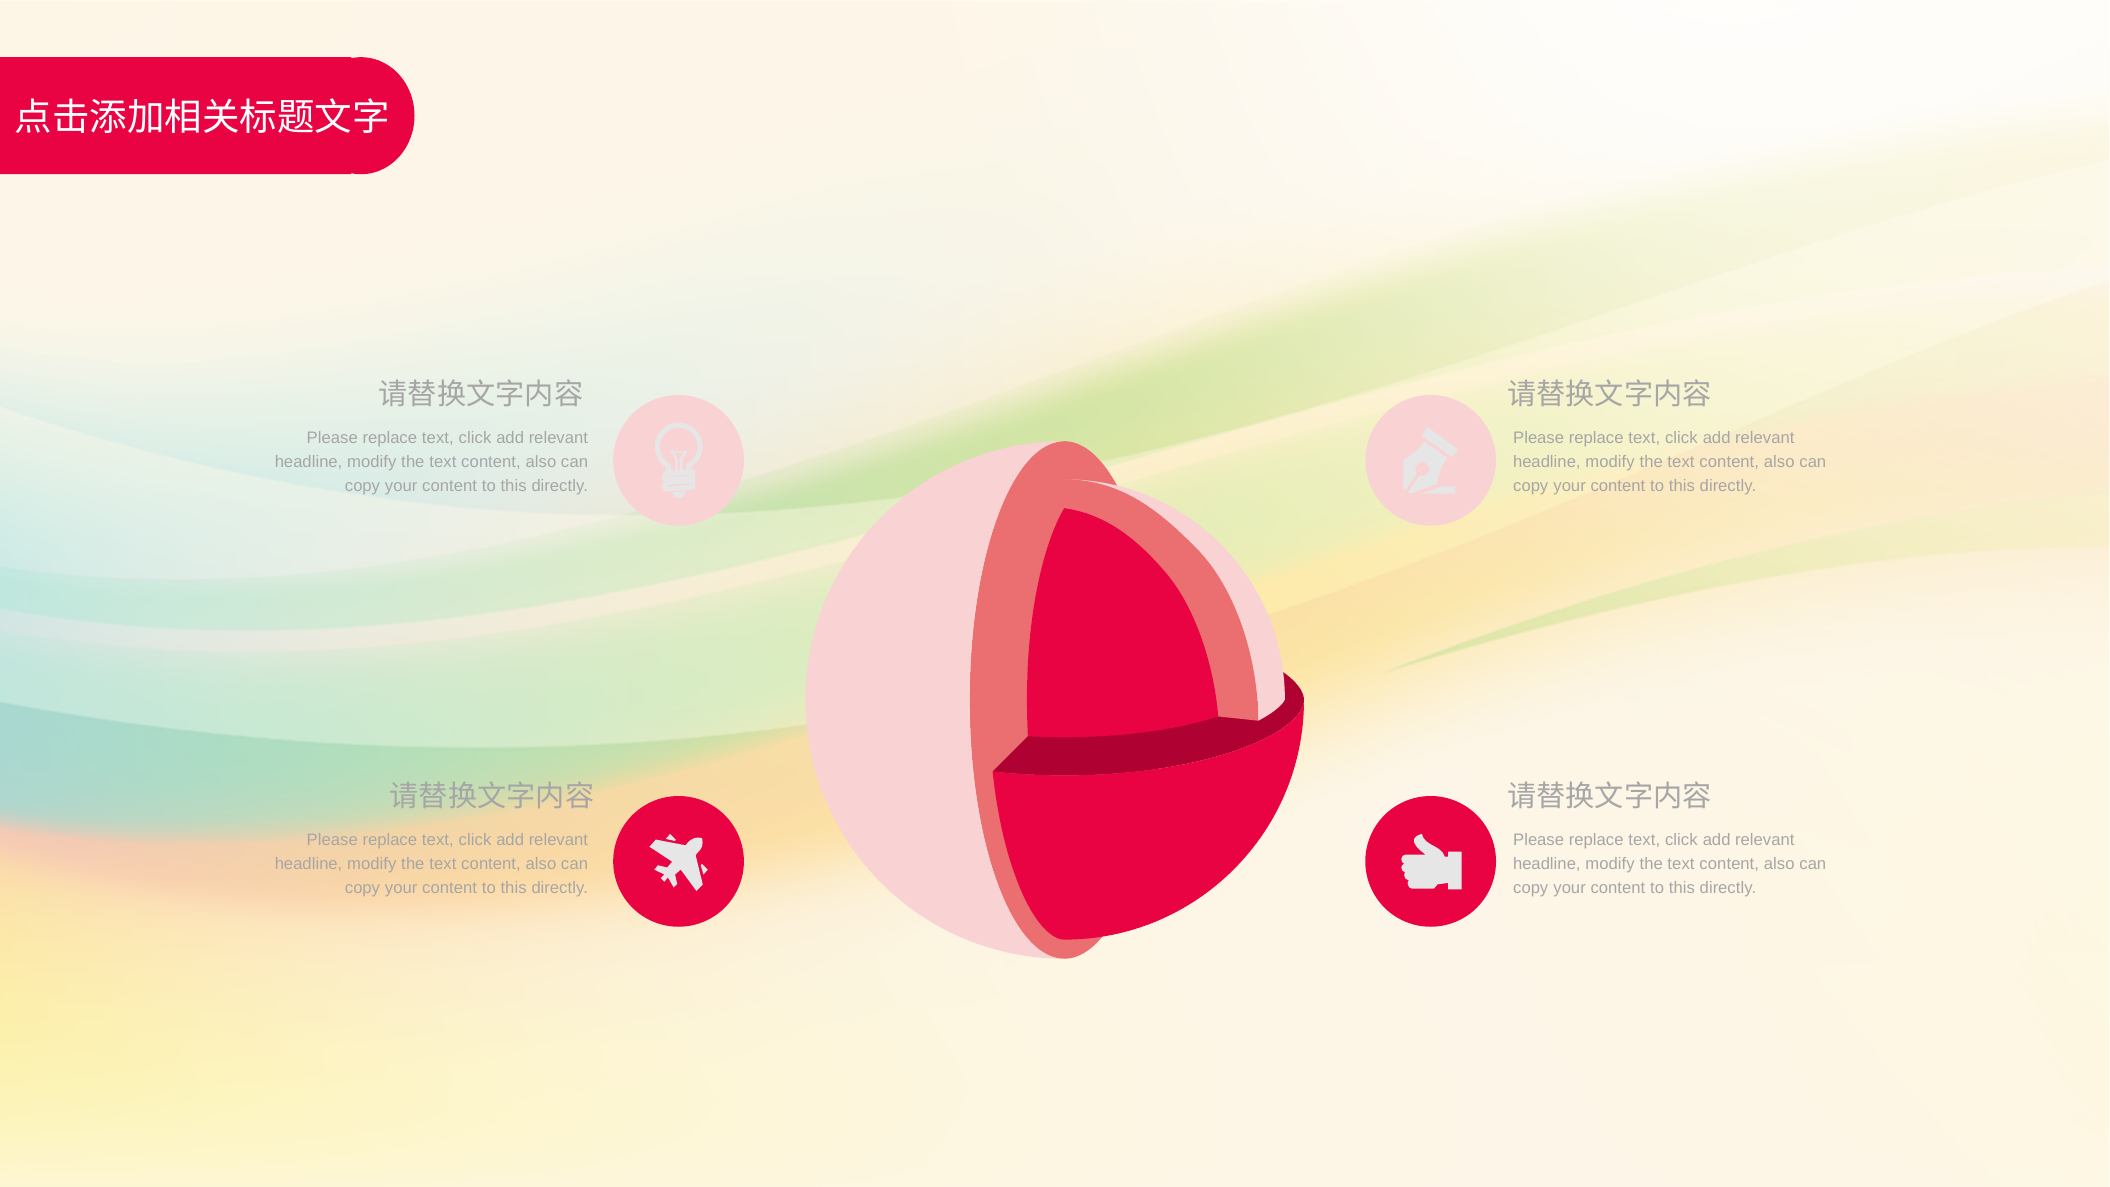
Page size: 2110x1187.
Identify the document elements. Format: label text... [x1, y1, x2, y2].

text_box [238, 762, 611, 904]
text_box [238, 360, 604, 502]
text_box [1491, 360, 1864, 502]
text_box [613, 795, 744, 927]
picture [0, 0, 2110, 1187]
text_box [1491, 762, 1864, 904]
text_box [1365, 795, 1497, 927]
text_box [1365, 394, 1497, 526]
text_box 点击添加相关标题文字 [0, 85, 415, 146]
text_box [805, 441, 1304, 959]
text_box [613, 394, 744, 526]
